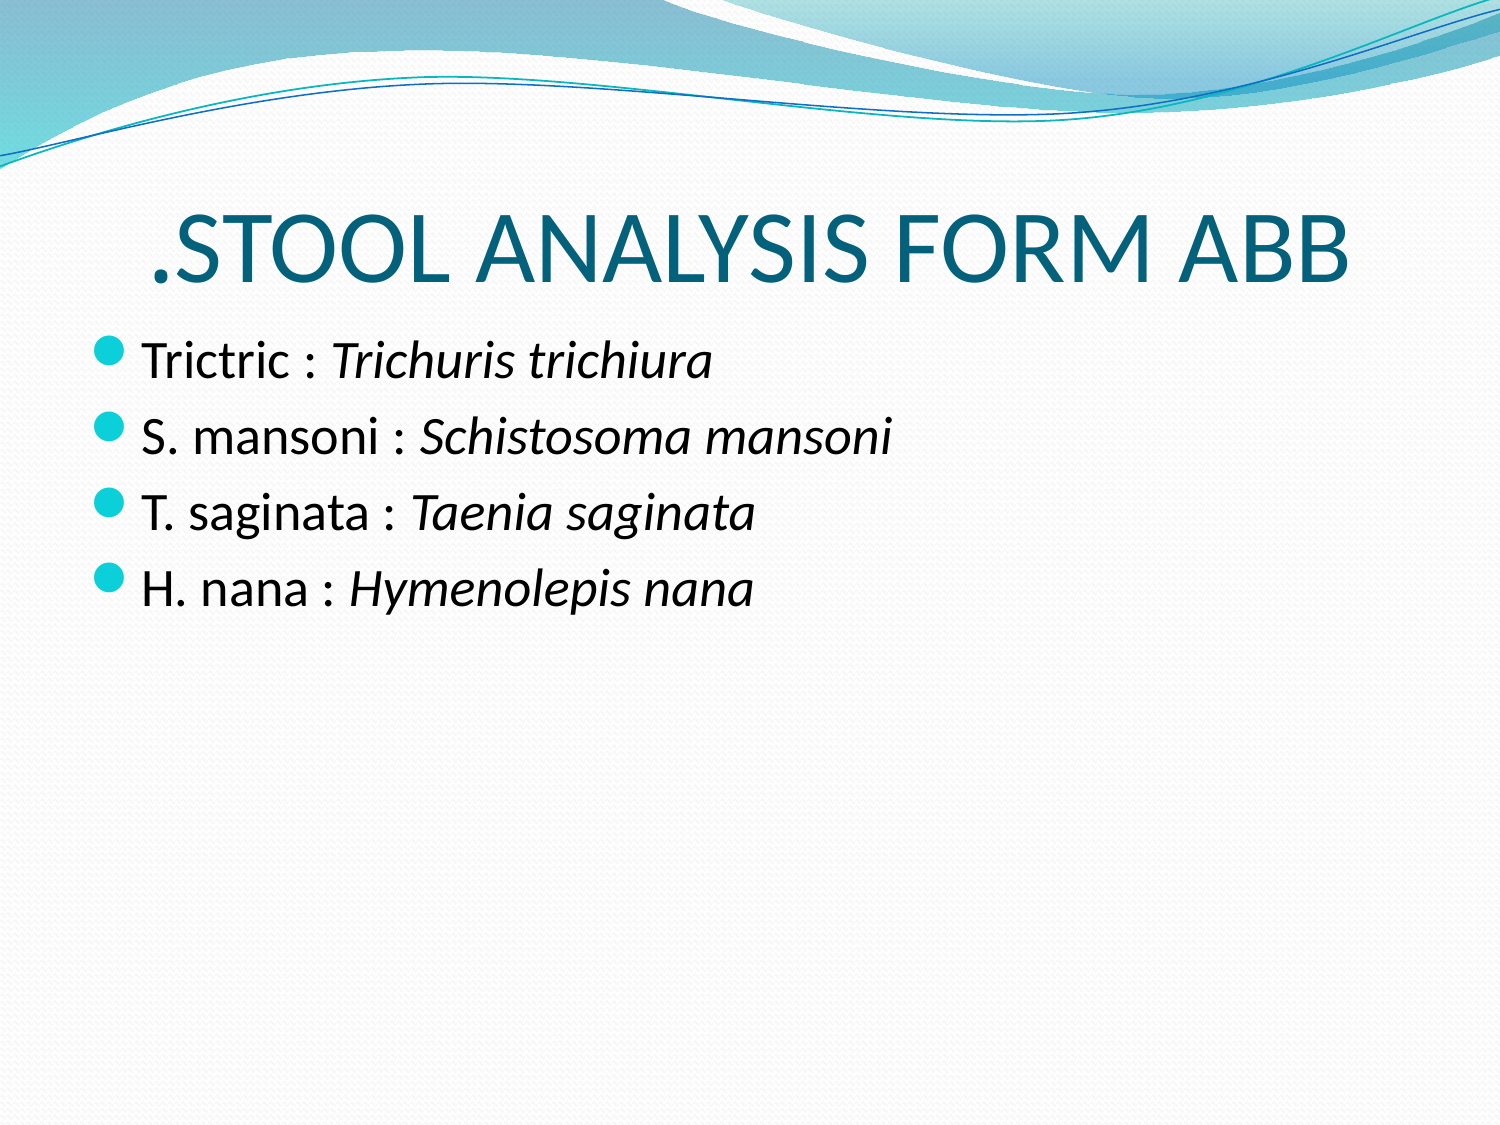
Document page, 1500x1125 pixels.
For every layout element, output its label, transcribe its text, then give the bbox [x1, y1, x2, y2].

title STOOL ANALYSIS FORM ABB. [75, 115, 1425, 303]
list Trictric : Trichuris trichiura S. mansoni : Schistosoma mansoni T. saginata : Taenia saginata H. nana : Hymenolepis nana [75, 317, 1425, 1038]
